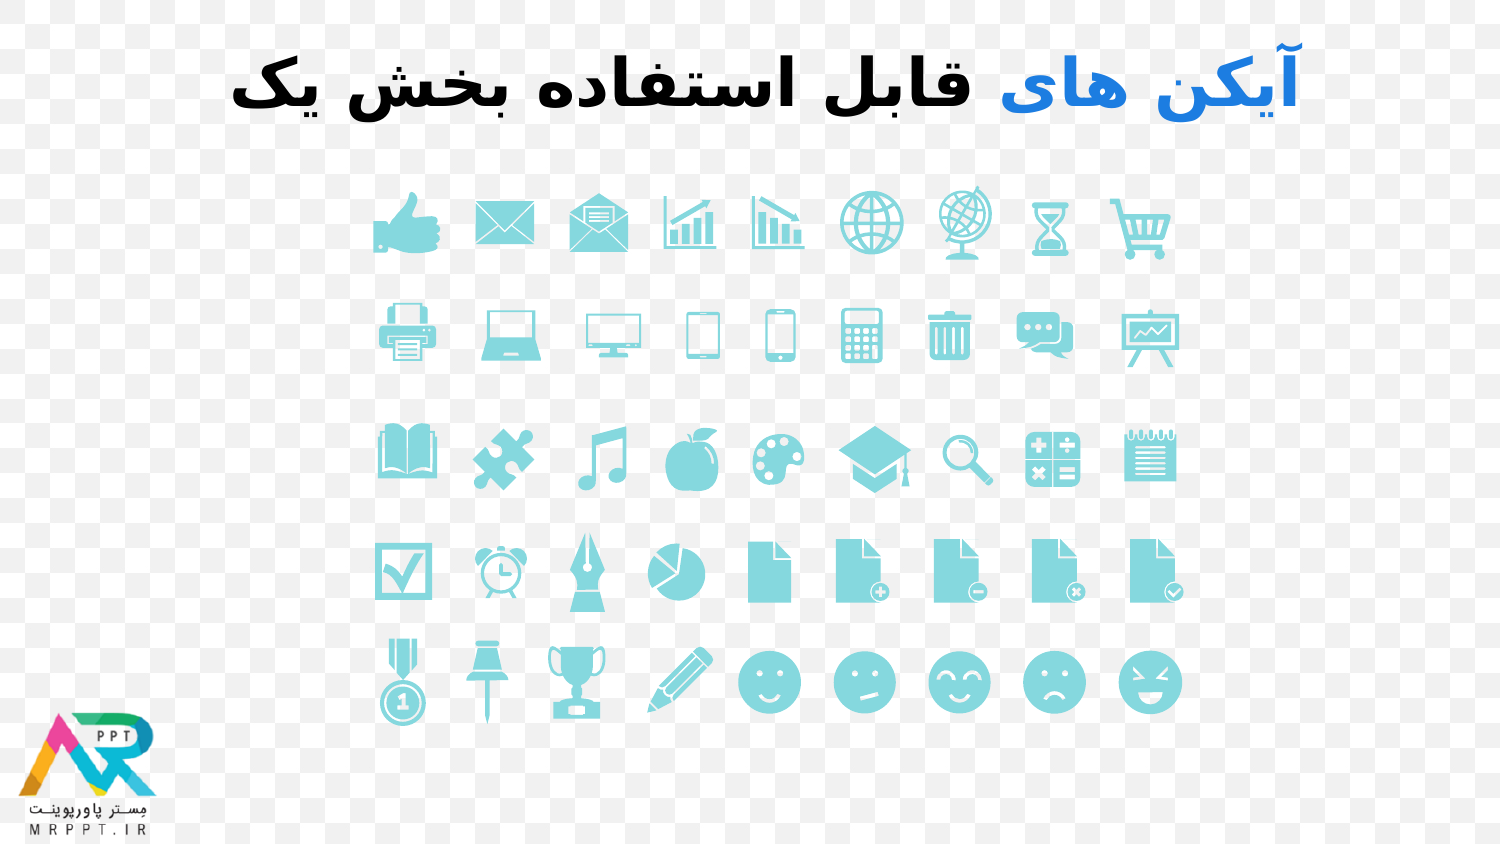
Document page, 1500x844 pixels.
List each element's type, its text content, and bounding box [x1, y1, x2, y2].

text_box [684, 309, 723, 362]
text_box [567, 191, 631, 255]
text_box [663, 425, 721, 494]
text_box [1127, 536, 1186, 605]
text_box [373, 541, 434, 602]
text_box [838, 305, 885, 366]
text_box [926, 309, 974, 363]
picture [0, 0, 1500, 844]
text_box [464, 638, 511, 727]
text_box [831, 649, 898, 716]
text_box [1116, 648, 1185, 717]
text_box [479, 308, 543, 363]
text_box [926, 649, 993, 716]
text_box [1122, 427, 1179, 484]
text_box [736, 648, 804, 716]
text_box [936, 183, 994, 262]
text_box [931, 536, 990, 605]
text_box [1119, 307, 1182, 370]
text_box [833, 536, 892, 605]
text_box [371, 189, 443, 256]
text_box [645, 644, 716, 715]
text_box [750, 194, 807, 251]
text_box [377, 300, 439, 363]
text_box [645, 541, 708, 603]
text_box [472, 543, 530, 601]
text_box [576, 424, 629, 493]
text_box [836, 424, 914, 495]
text_box [750, 431, 807, 487]
text_box [473, 198, 537, 247]
text_box [763, 307, 798, 364]
text_box [377, 636, 428, 729]
text_box آیکن های قابل استفاده بخش یک [186, 25, 1344, 166]
text_box [837, 188, 906, 257]
text_box [1107, 196, 1173, 262]
text_box [583, 311, 644, 360]
text_box [470, 426, 537, 493]
text_box [1029, 536, 1088, 605]
text_box [567, 530, 607, 614]
text_box [1021, 648, 1088, 716]
text_box [940, 432, 996, 488]
text_box [662, 194, 719, 251]
text_box [1014, 310, 1076, 361]
text_box [746, 539, 794, 605]
text_box [375, 421, 440, 481]
text_box [546, 644, 608, 721]
text_box [1023, 429, 1083, 490]
text_box [1029, 200, 1071, 258]
